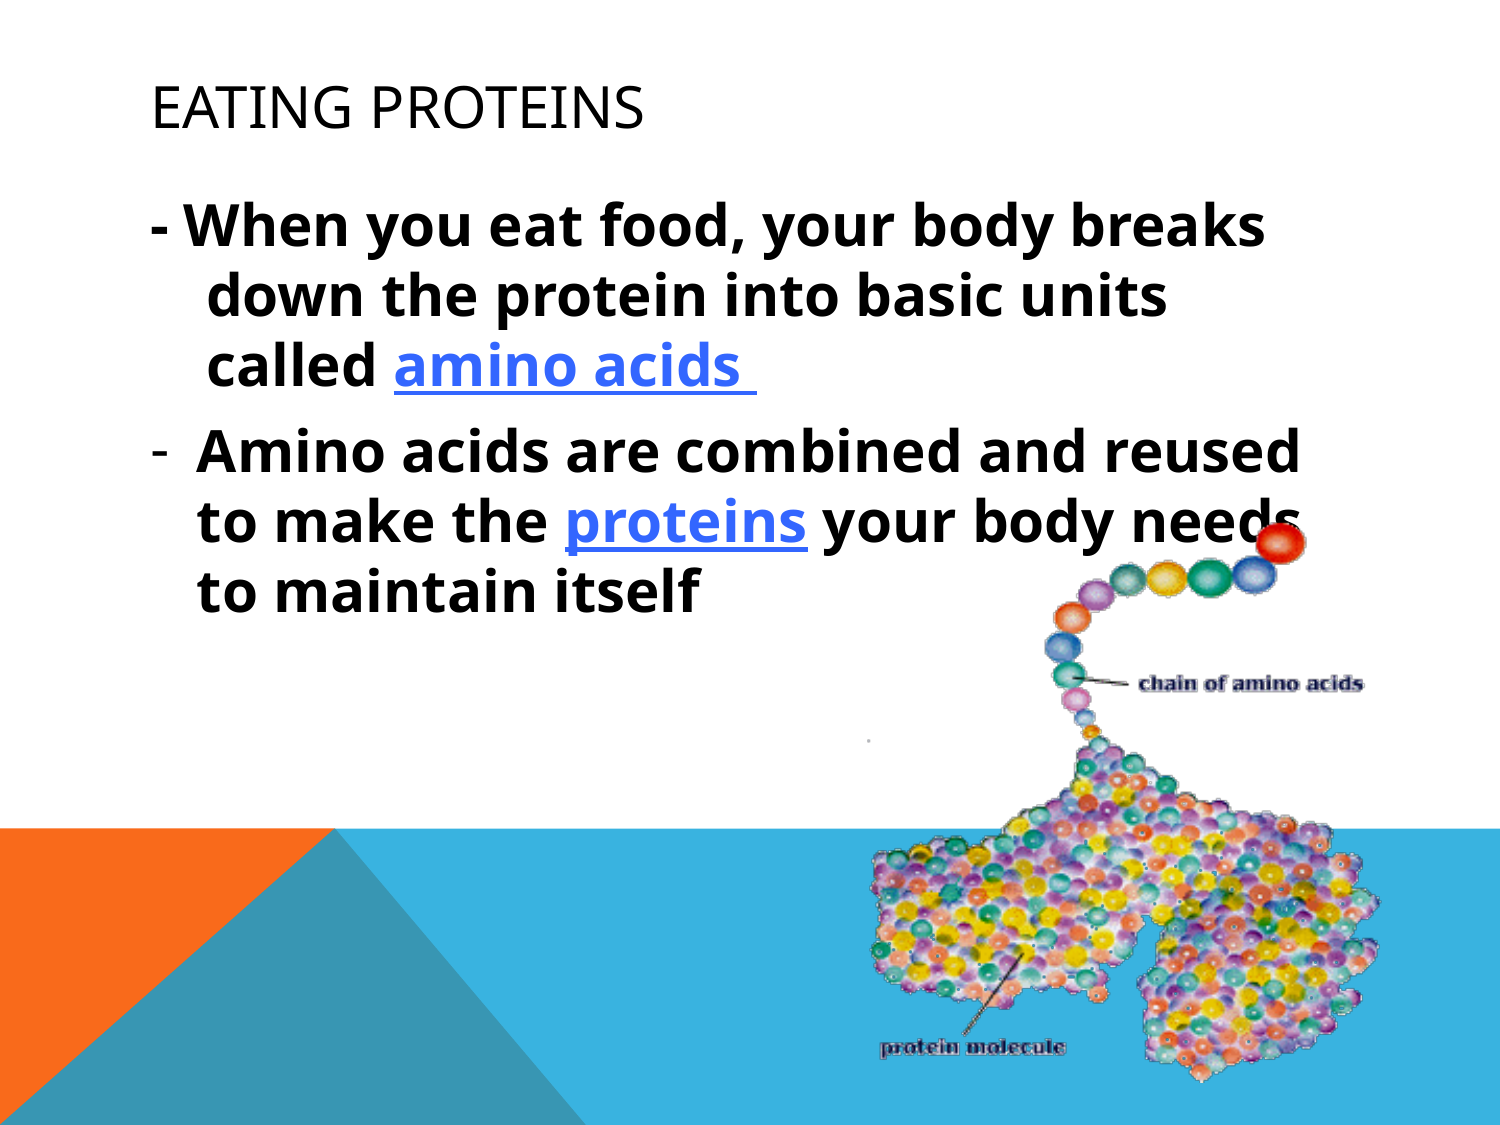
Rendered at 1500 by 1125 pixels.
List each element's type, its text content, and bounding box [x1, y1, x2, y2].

list - When you eat food, your body breaks down the protein into basic units called amino acids Amino acids are combined and reused to make the proteins your body needs to maintain itself [135, 180, 1369, 768]
title Eating Proteins [135, 60, 1369, 150]
picture [864, 519, 1386, 1083]
